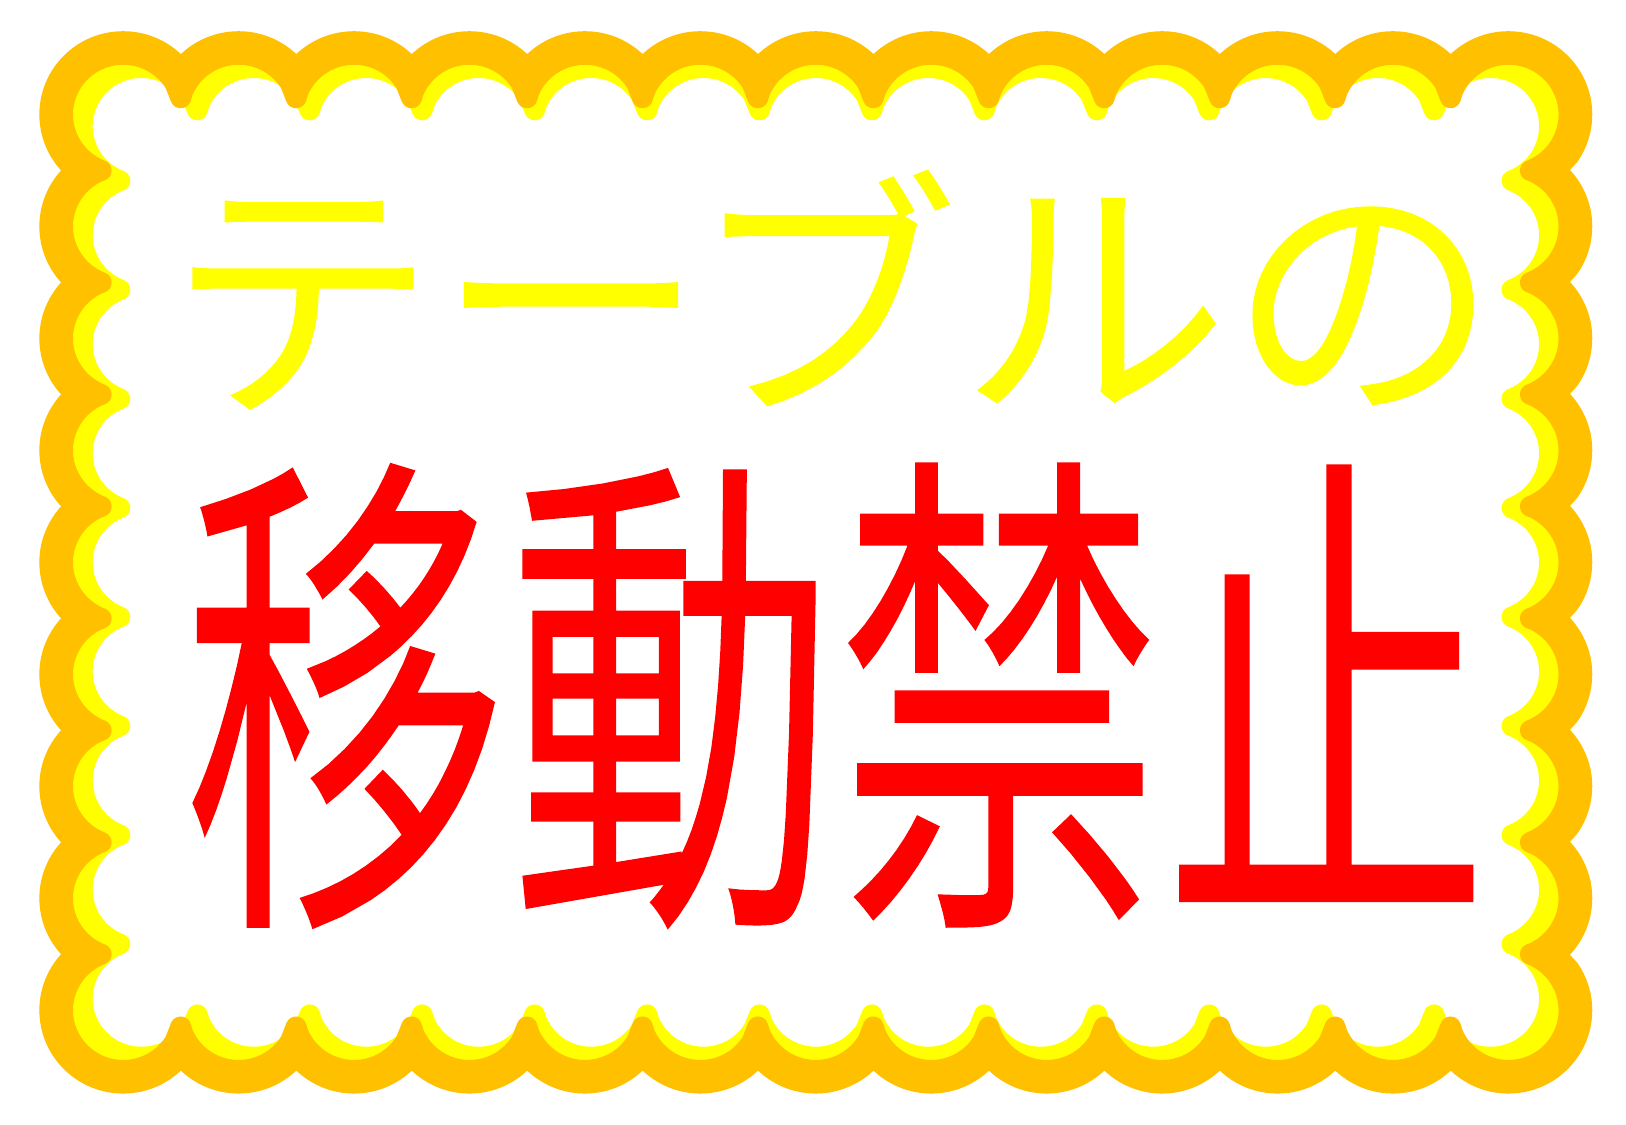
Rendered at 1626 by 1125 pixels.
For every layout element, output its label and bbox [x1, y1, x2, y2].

text_box [294, 0, 1337, 1125]
